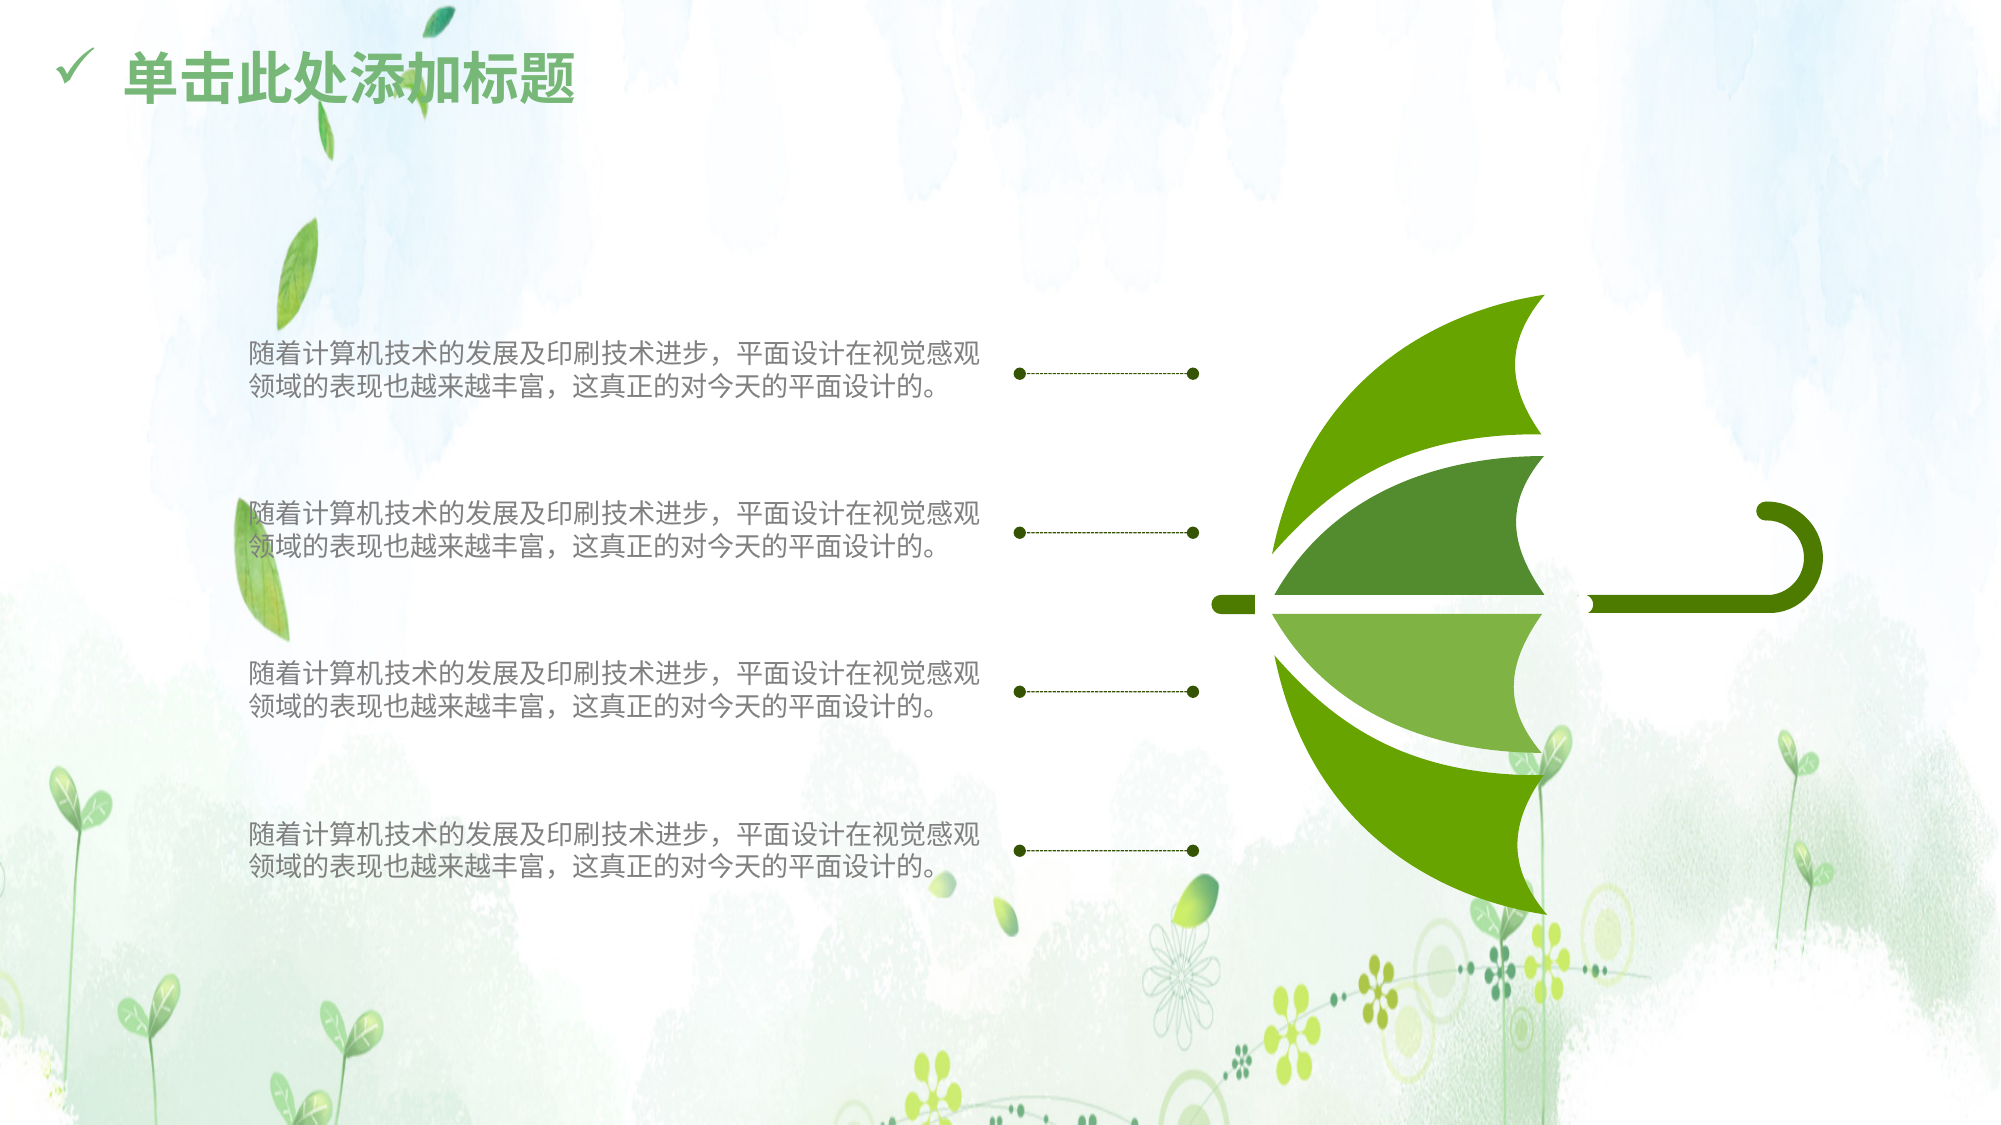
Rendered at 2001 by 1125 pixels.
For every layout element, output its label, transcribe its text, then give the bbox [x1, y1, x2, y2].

text_box 随着计算机技术的发展及印刷技术进步，平面设计在视觉感观领域的表现也越来越丰富，这真正的对今天的平面设计的。 [228, 326, 1000, 412]
text_box 随着计算机技术的发展及印刷技术进步，平面设计在视觉感观领域的表现也越来越丰富，这真正的对今天的平面设计的。 [228, 806, 1000, 892]
text_box 随着计算机技术的发展及印刷技术进步，平面设计在视觉感观领域的表现也越来越丰富，这真正的对今天的平面设计的。 [228, 646, 1000, 732]
picture [0, 0, 2001, 1125]
title 单击此处添加标题 [36, 43, 1762, 120]
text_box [1211, 294, 1823, 915]
text_box 随着计算机技术的发展及印刷技术进步，平面设计在视觉感观领域的表现也越来越丰富，这真正的对今天的平面设计的。 [228, 486, 1000, 572]
